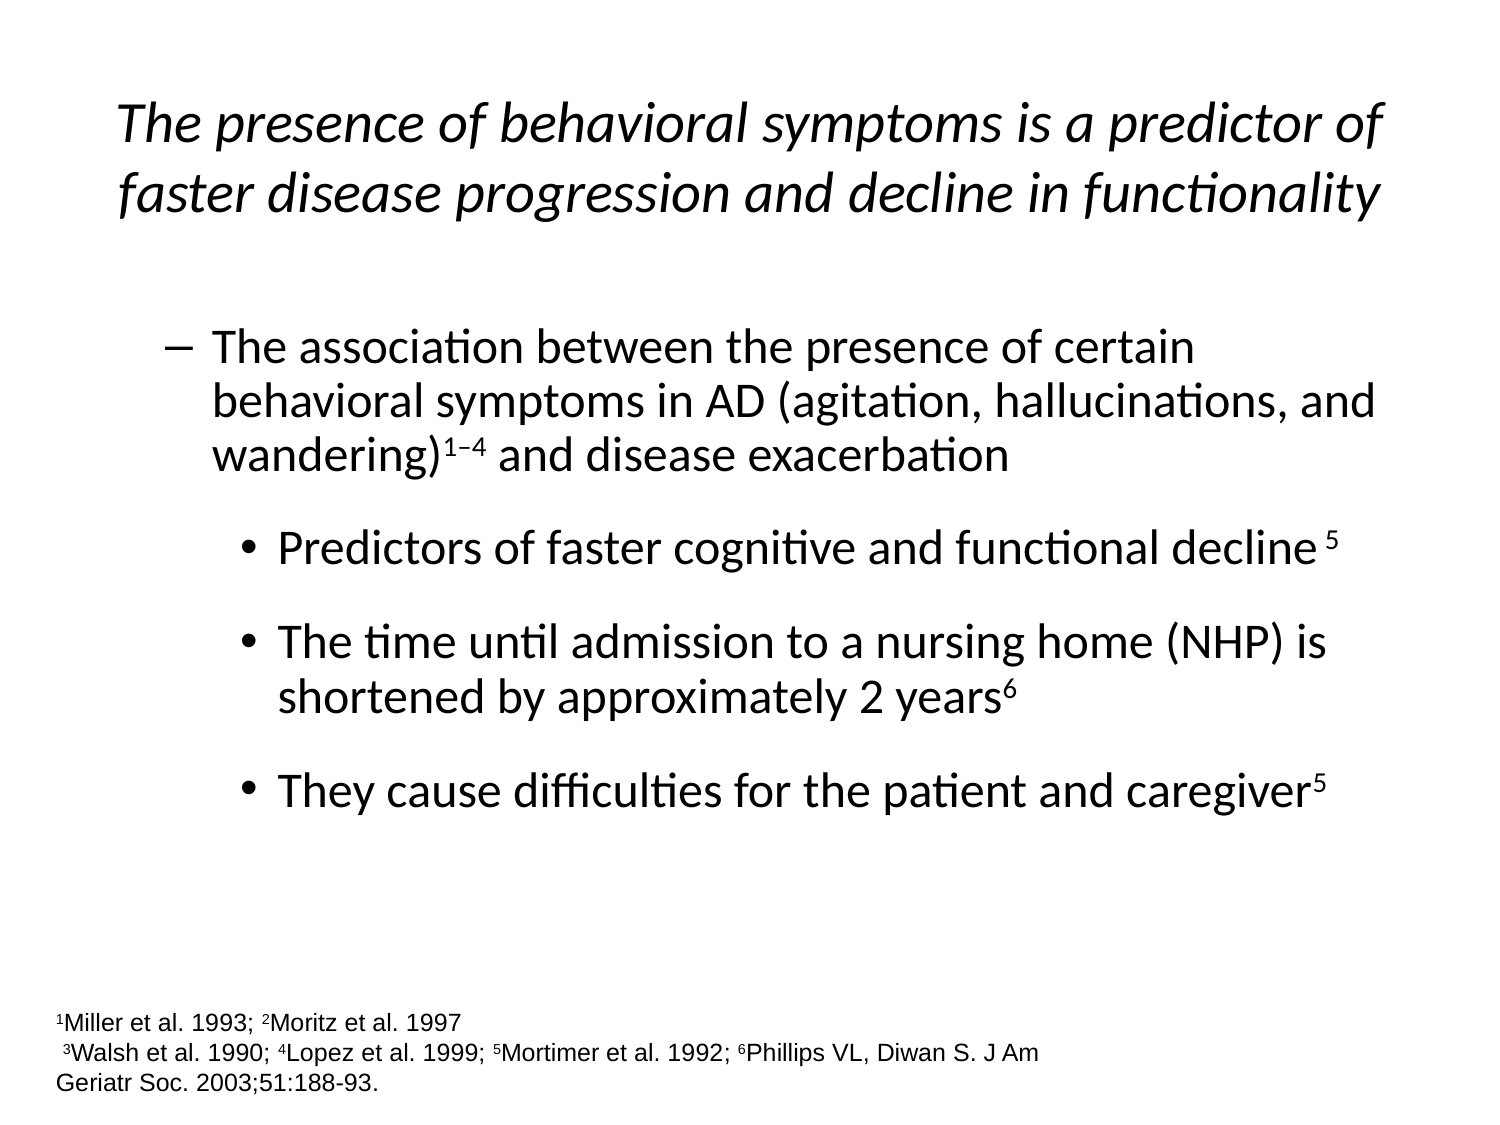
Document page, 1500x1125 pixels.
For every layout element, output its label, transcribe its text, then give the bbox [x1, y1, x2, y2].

title The presence of behavioral symptoms is a predictor of faster disease progression and decline in functionality [75, 45, 1425, 263]
text_box 1Miller et al. 1993; 2Moritz et al. 1997 3Walsh et al. 1990; 4Lopez et al. 1999; 5Mortimer et al. 1992; 6Phillips VL, Diwan S. J Am Geriatr Soc. 2003;51:188-93. [41, 999, 1104, 1105]
list The association between the presence of certain behavioral symptoms in AD (agitation, hallucinations, and wandering)1–4 and disease exacerbation Predictors of faster cognitive and functional decline 5 The time until admission to a nursing home (NHP) is shortened by approximately 2 years6 They cause difficulties for the patient and caregiver5 [75, 312, 1425, 1100]
